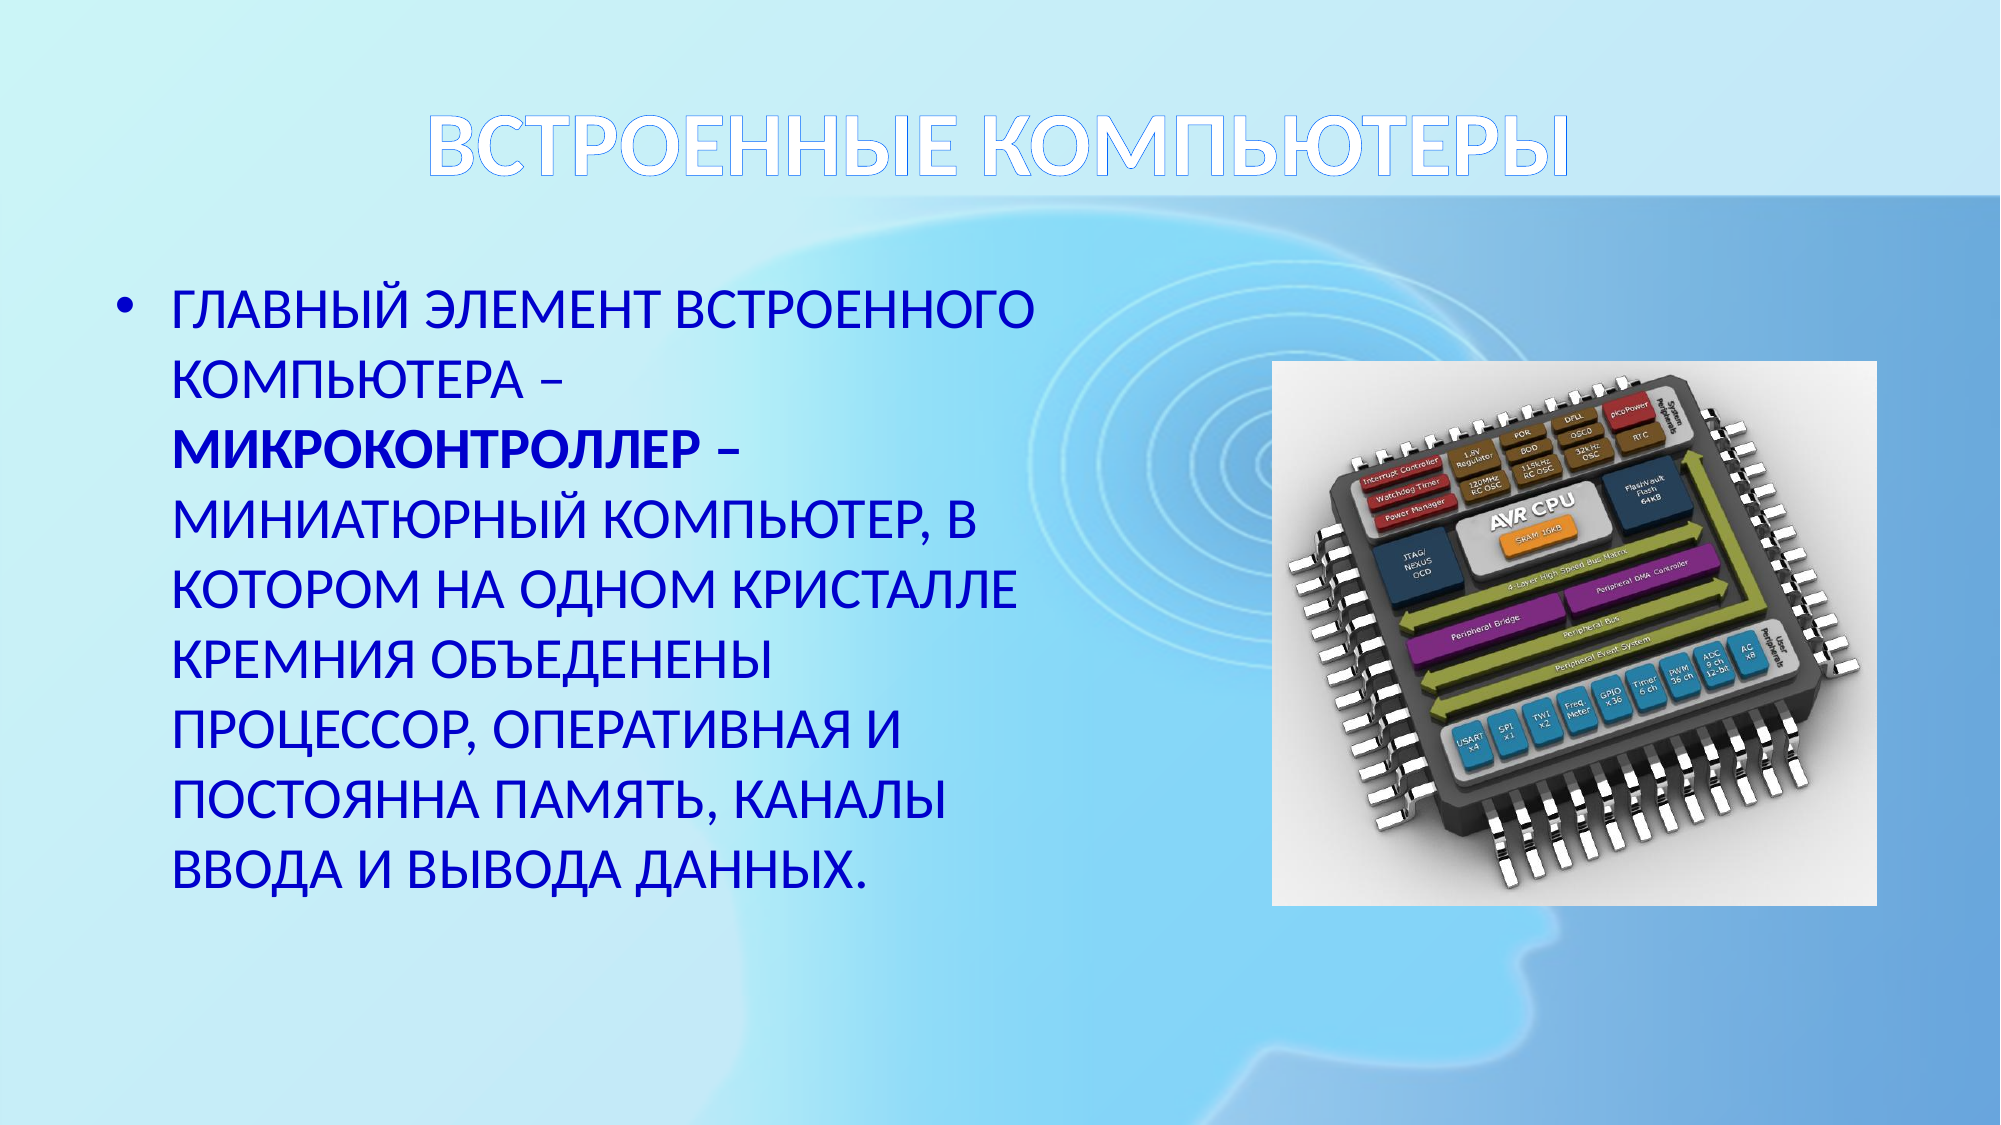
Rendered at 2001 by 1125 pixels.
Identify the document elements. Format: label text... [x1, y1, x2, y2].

title ВСТРОЕННЫЕ КОМПЬЮТЕРЫ [99, 45, 1900, 233]
list ГЛАВНЫЙ ЭЛЕМЕНТ ВСТРОЕННОГО КОМПЬЮТЕРА – МИКРОКОНТРОЛЛЕР – МИНИАТЮРНЫЙ КОМПЬЮТЕР, В КОТОРОМ НА ОДНОМ КРИСТАЛЛЕ КРЕМНИЯ ОБЪЕДЕНЕНЫ ПРОЦЕССОР, ОПЕРАТИВНАЯ И ПОСТОЯННА ПАМЯТЬ, КАНАЛЫ ВВОДА И ВЫВОДА ДАННЫХ. [99, 262, 1089, 1005]
picture [0, 0, 2000, 1125]
